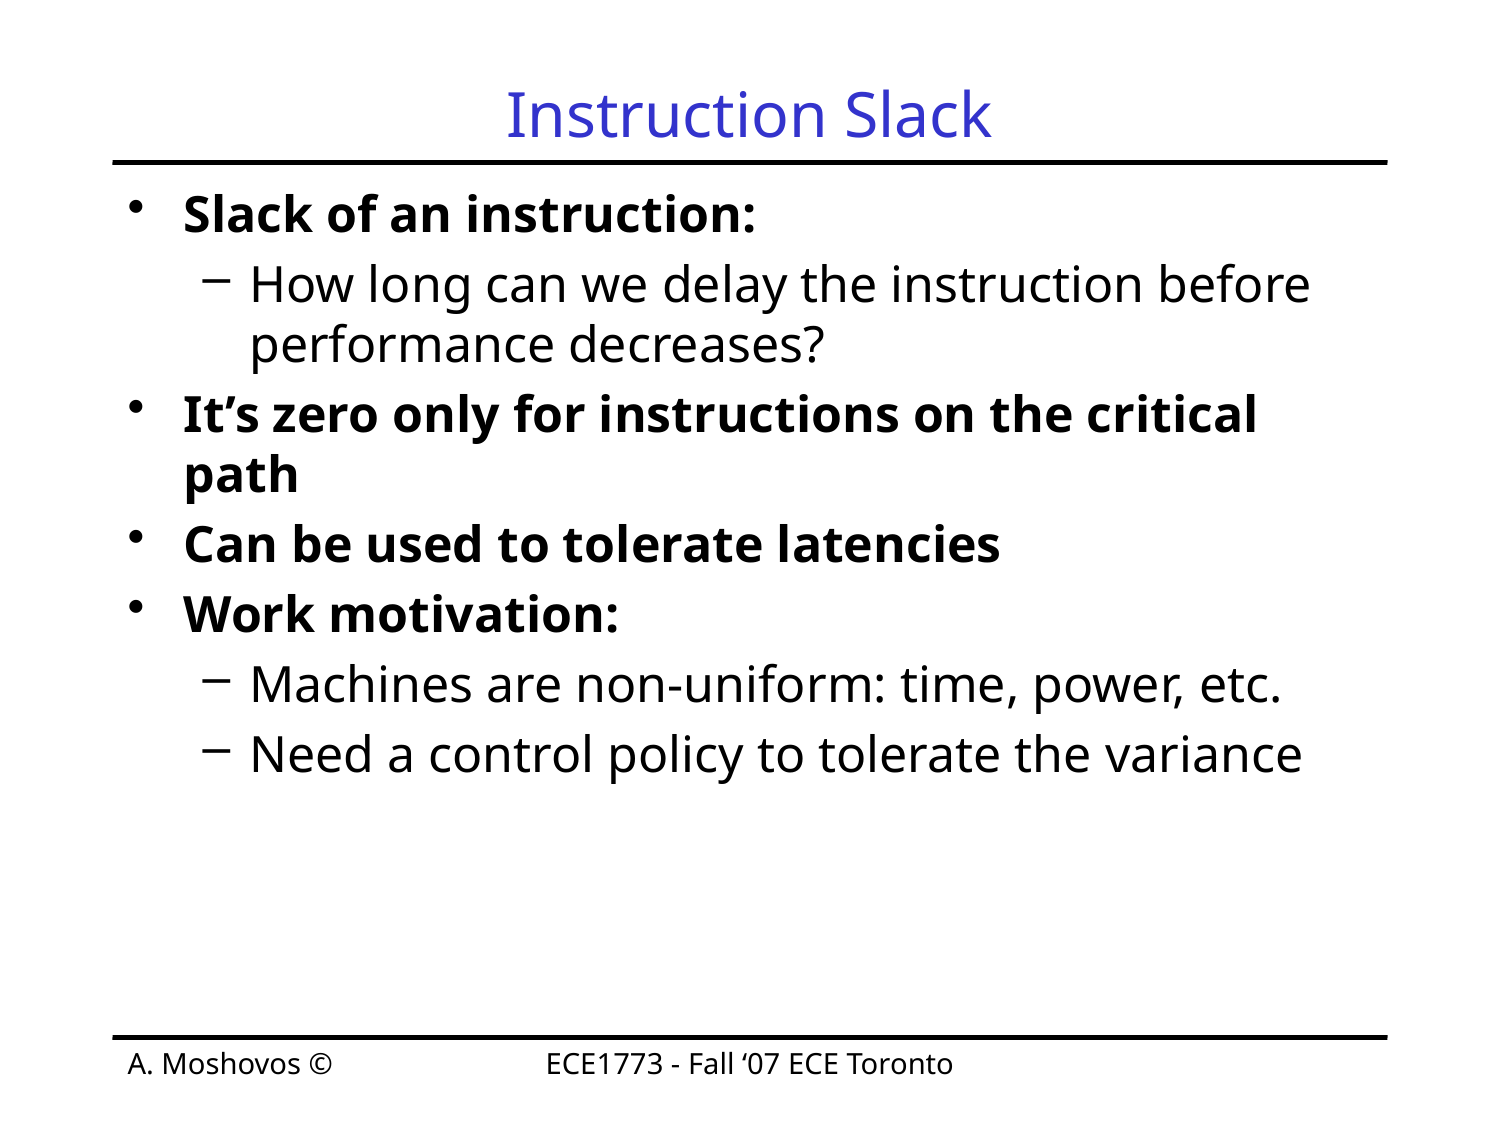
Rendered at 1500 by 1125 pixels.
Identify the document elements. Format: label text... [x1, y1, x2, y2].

title Instruction Slack [112, 62, 1388, 163]
list Slack of an instruction: How long can we delay the instruction before performance decreases? It’s zero only for instructions on the critical path Can be used to tolerate latencies Work motivation: Machines are non-uniform: time, power, etc. Need a control policy to tolerate the variance [112, 174, 1388, 1026]
slide_number A. Moshovos © [112, 1037, 426, 1101]
footer ECE1773 - Fall ‘07 ECE Toronto [487, 1037, 1013, 1101]
